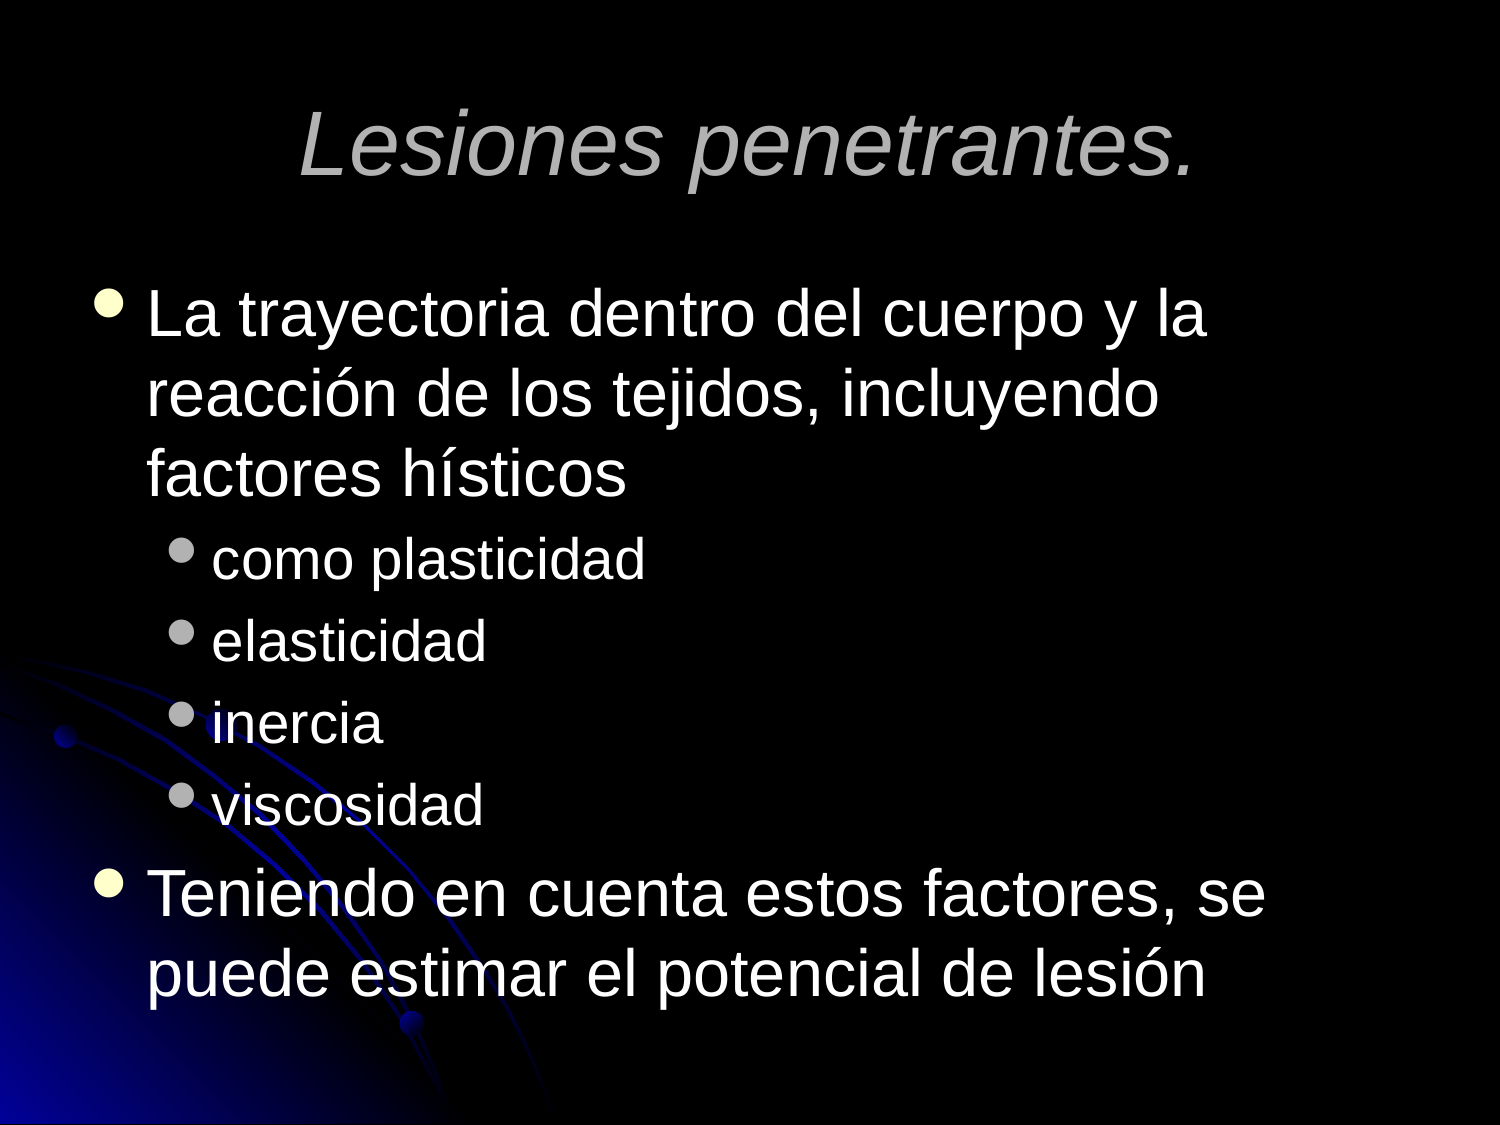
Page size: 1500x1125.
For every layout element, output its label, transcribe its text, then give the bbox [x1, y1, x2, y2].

list La trayectoria dentro del cuerpo y la reacción de los tejidos, incluyendo factores hísticos como plasticidad elasticidad inercia viscosidad Teniendo en cuenta estos factores, se puede estimar el potencial de lesión [74, 262, 1426, 1006]
title Lesiones penetrantes. [74, 45, 1426, 233]
